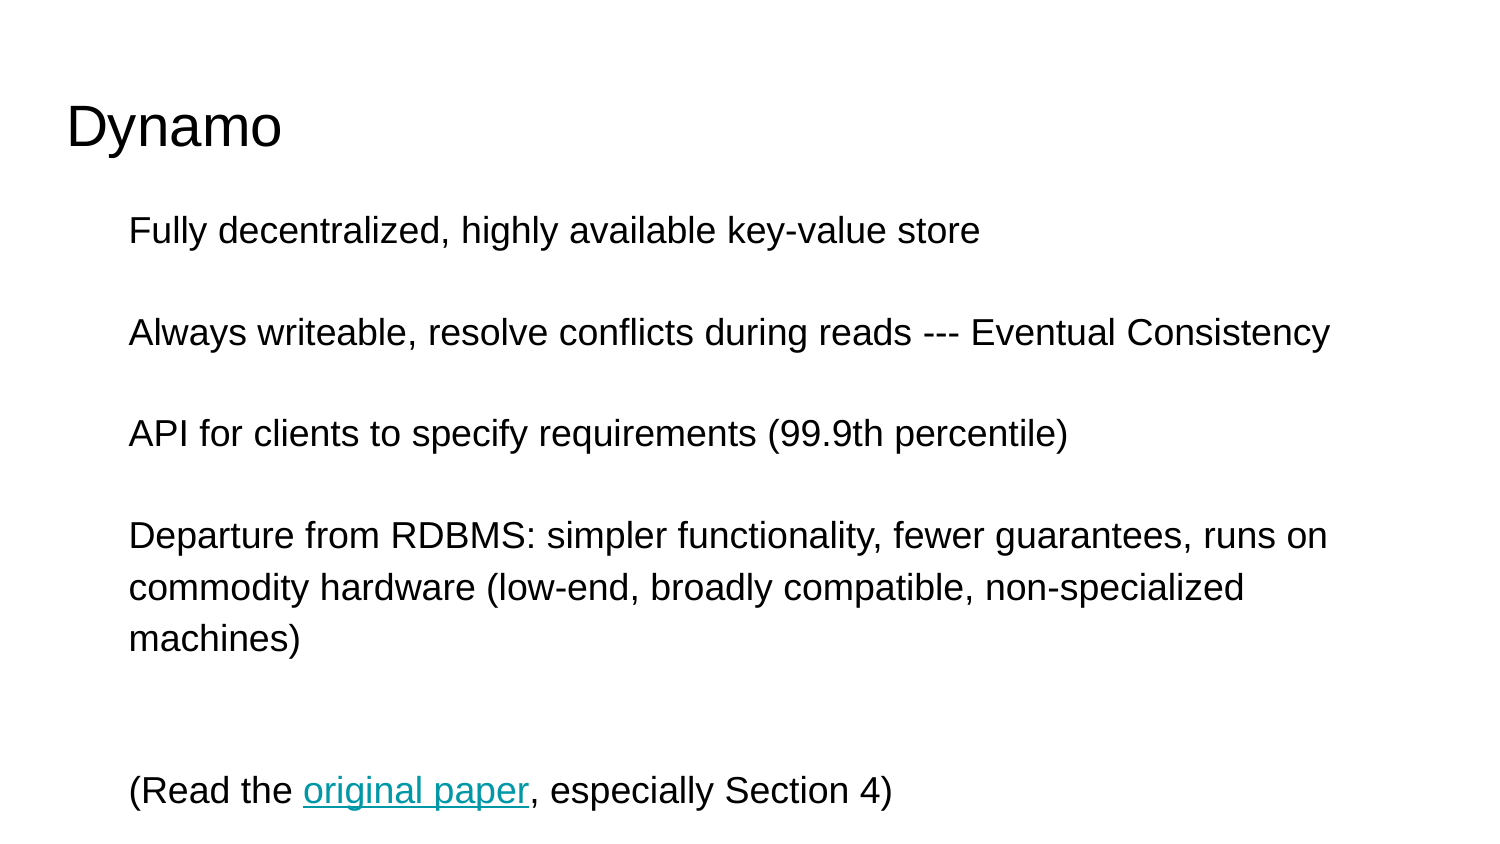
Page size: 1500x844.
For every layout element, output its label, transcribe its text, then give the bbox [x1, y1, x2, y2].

list Fully decentralized, highly available key-value store Always writeable, resolve conflicts during reads --- Eventual Consistency API for clients to specify requirements (99.9th percentile) Departure from RDBMS: simpler functionality, fewer guarantees, runs on commodity hardware (low-end, broadly compatible, non-specialized machines) (Read the original paper, especially Section 4) [113, 184, 1387, 790]
title Dynamo [51, 72, 1449, 167]
